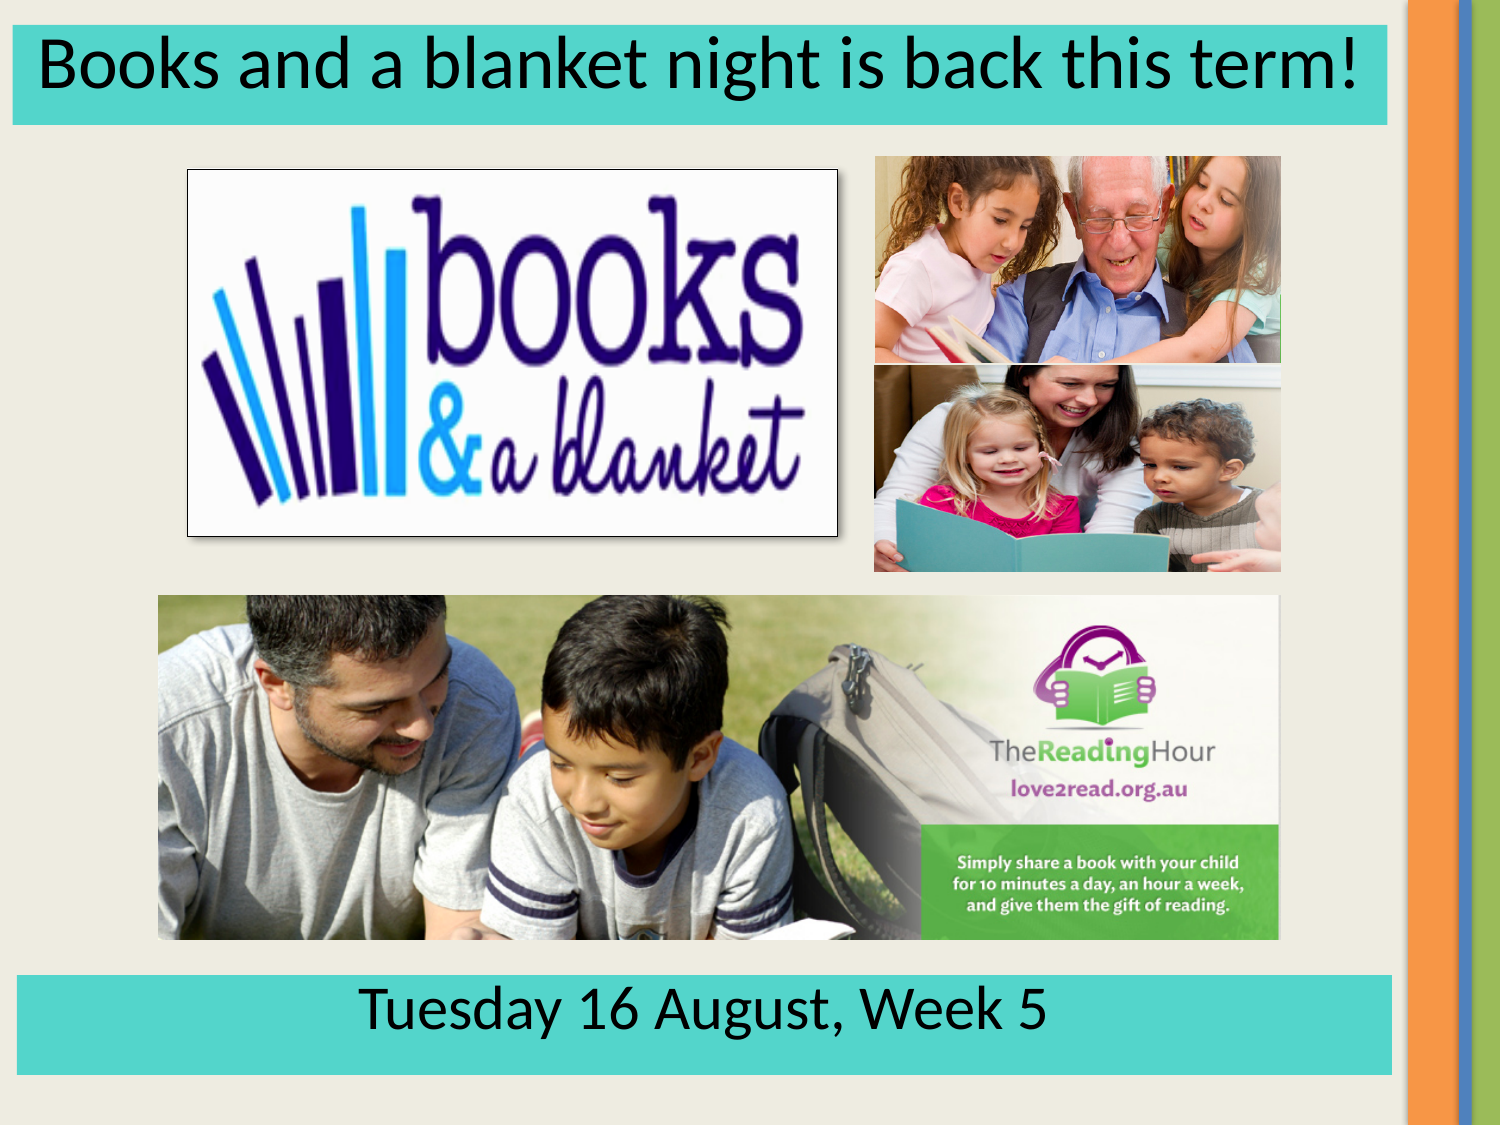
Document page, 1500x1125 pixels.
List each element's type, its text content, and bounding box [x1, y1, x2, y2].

text_box Tuesday 16 August, Week 5 [16, 975, 1392, 1075]
picture [187, 168, 838, 537]
picture [874, 365, 1282, 572]
picture [874, 156, 1282, 363]
picture [158, 595, 1282, 941]
text_box Books and a blanket night is back this term! [12, 24, 1388, 125]
